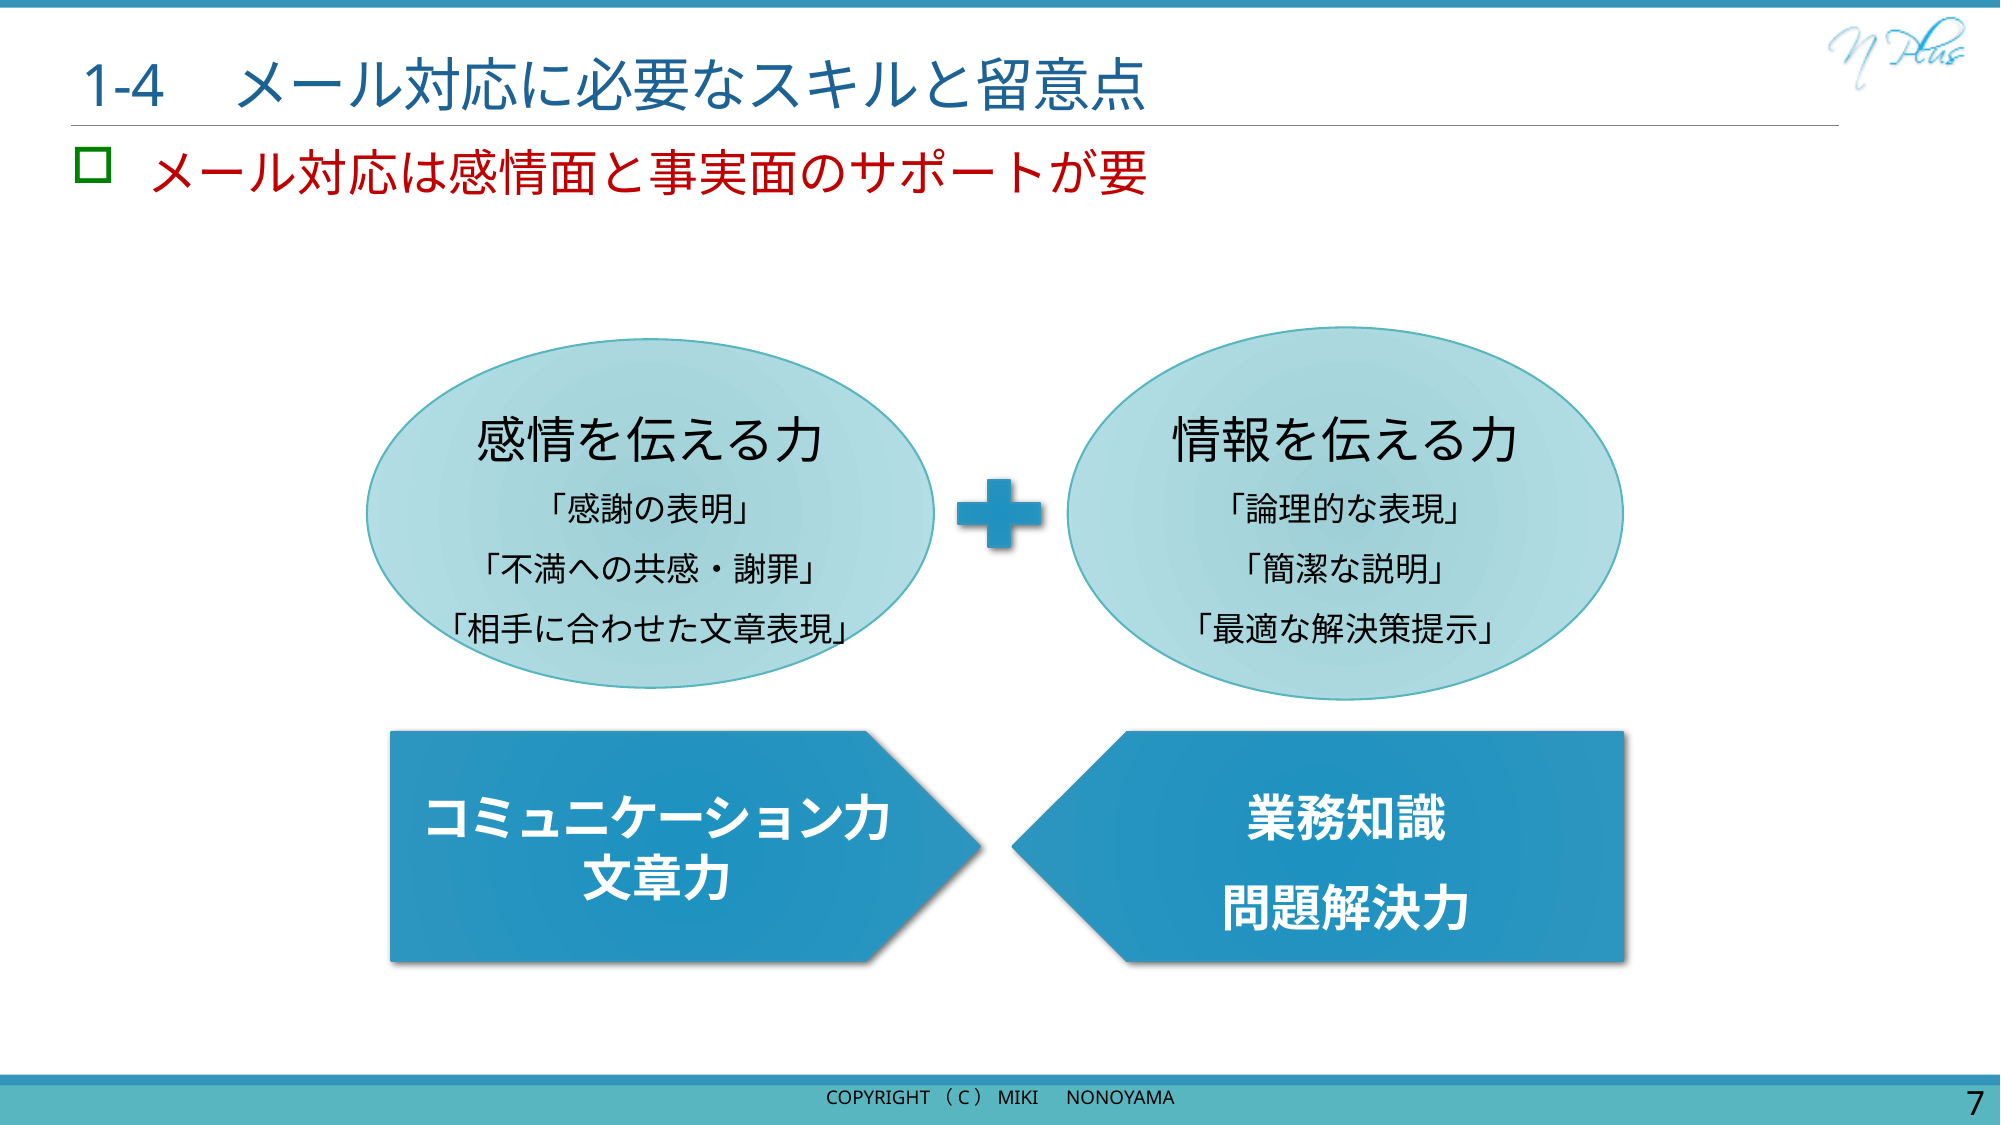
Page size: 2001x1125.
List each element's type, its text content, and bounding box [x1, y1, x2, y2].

text_box コミュニケーション力 文章力 [390, 730, 981, 962]
text_box 情報を伝える力 「論理的な表現」 「簡潔な説明」 「最適な解決策提示」 [1066, 326, 1624, 701]
footer Copyright（c）Miki Nonoyama [604, 1074, 1396, 1120]
slide_number 7 [1784, 1074, 2000, 1125]
text_box 感情を伝える力 「感謝の表明」 「不満への共感・謝罪」 「相手に合わせた文章表現」 [365, 338, 935, 689]
text_box [957, 479, 1041, 548]
title 1-4 メール対応に必要なスキルと留意点 [66, 47, 1830, 126]
picture [1815, 8, 1980, 112]
list メール対応は感情面と事実面のサポートが要 [70, 140, 1929, 1041]
text_box 業務知識 問題解決力 [1011, 731, 1625, 962]
